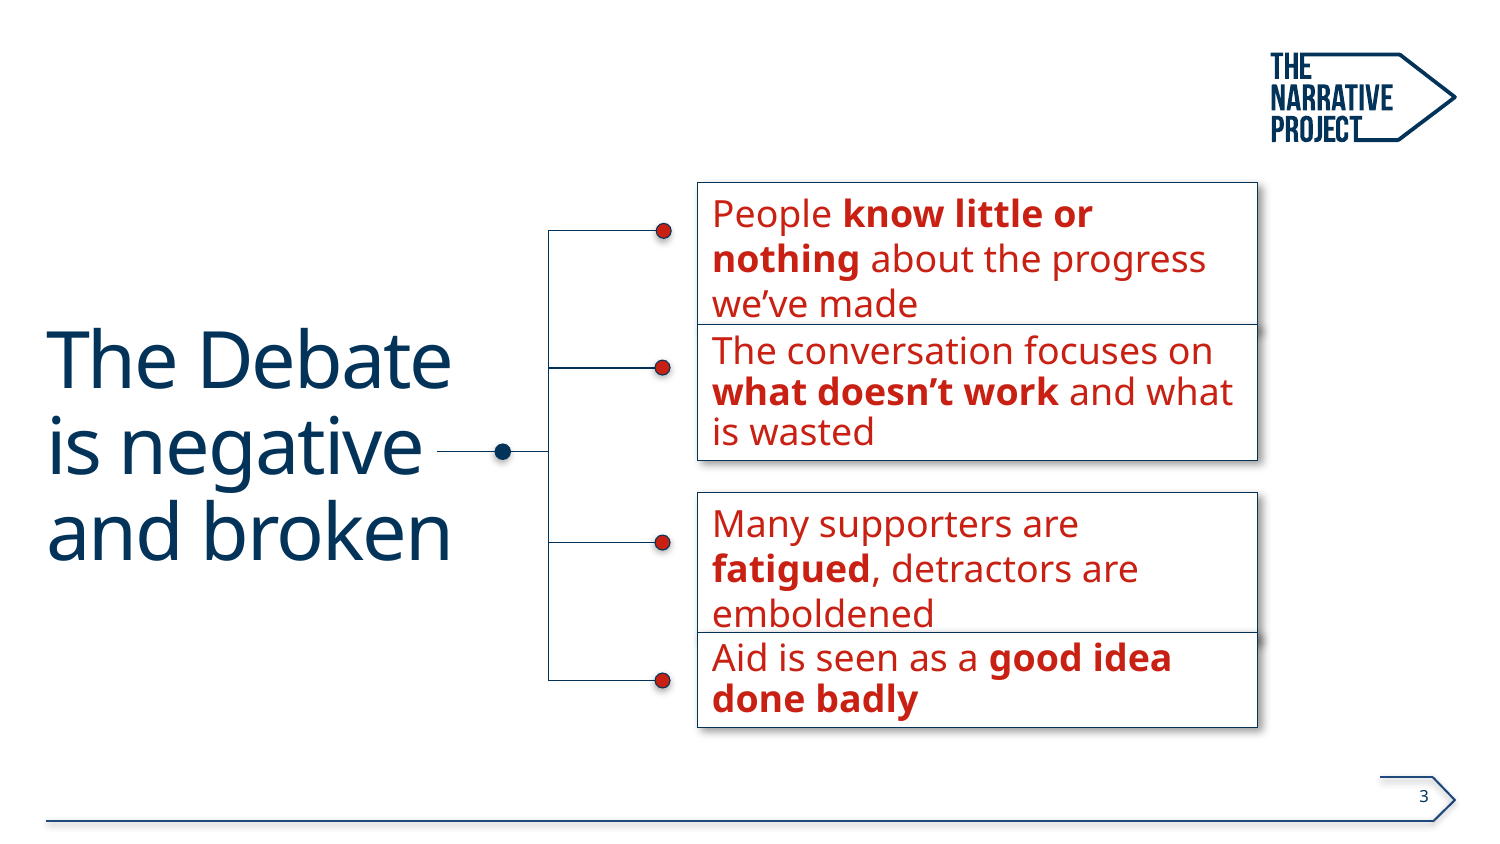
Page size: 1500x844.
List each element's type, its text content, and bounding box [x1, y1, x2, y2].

text_box [655, 222, 672, 240]
text_box [654, 672, 671, 689]
slide_number 3 [1093, 775, 1444, 820]
text_box People know little or nothing about the progress we’ve made [697, 182, 1258, 324]
text_box [514, 230, 663, 681]
text_box [654, 534, 671, 551]
text_box The conversation focuses on what doesn’t work and what is wasted [697, 324, 1258, 461]
title The Debate is negative and broken [46, 320, 514, 583]
text_box [654, 359, 671, 376]
text_box Many supporters are fatigued, detractors are emboldened [697, 492, 1258, 632]
text_box Aid is seen as a good idea done badly [697, 632, 1258, 728]
text_box [494, 443, 512, 460]
